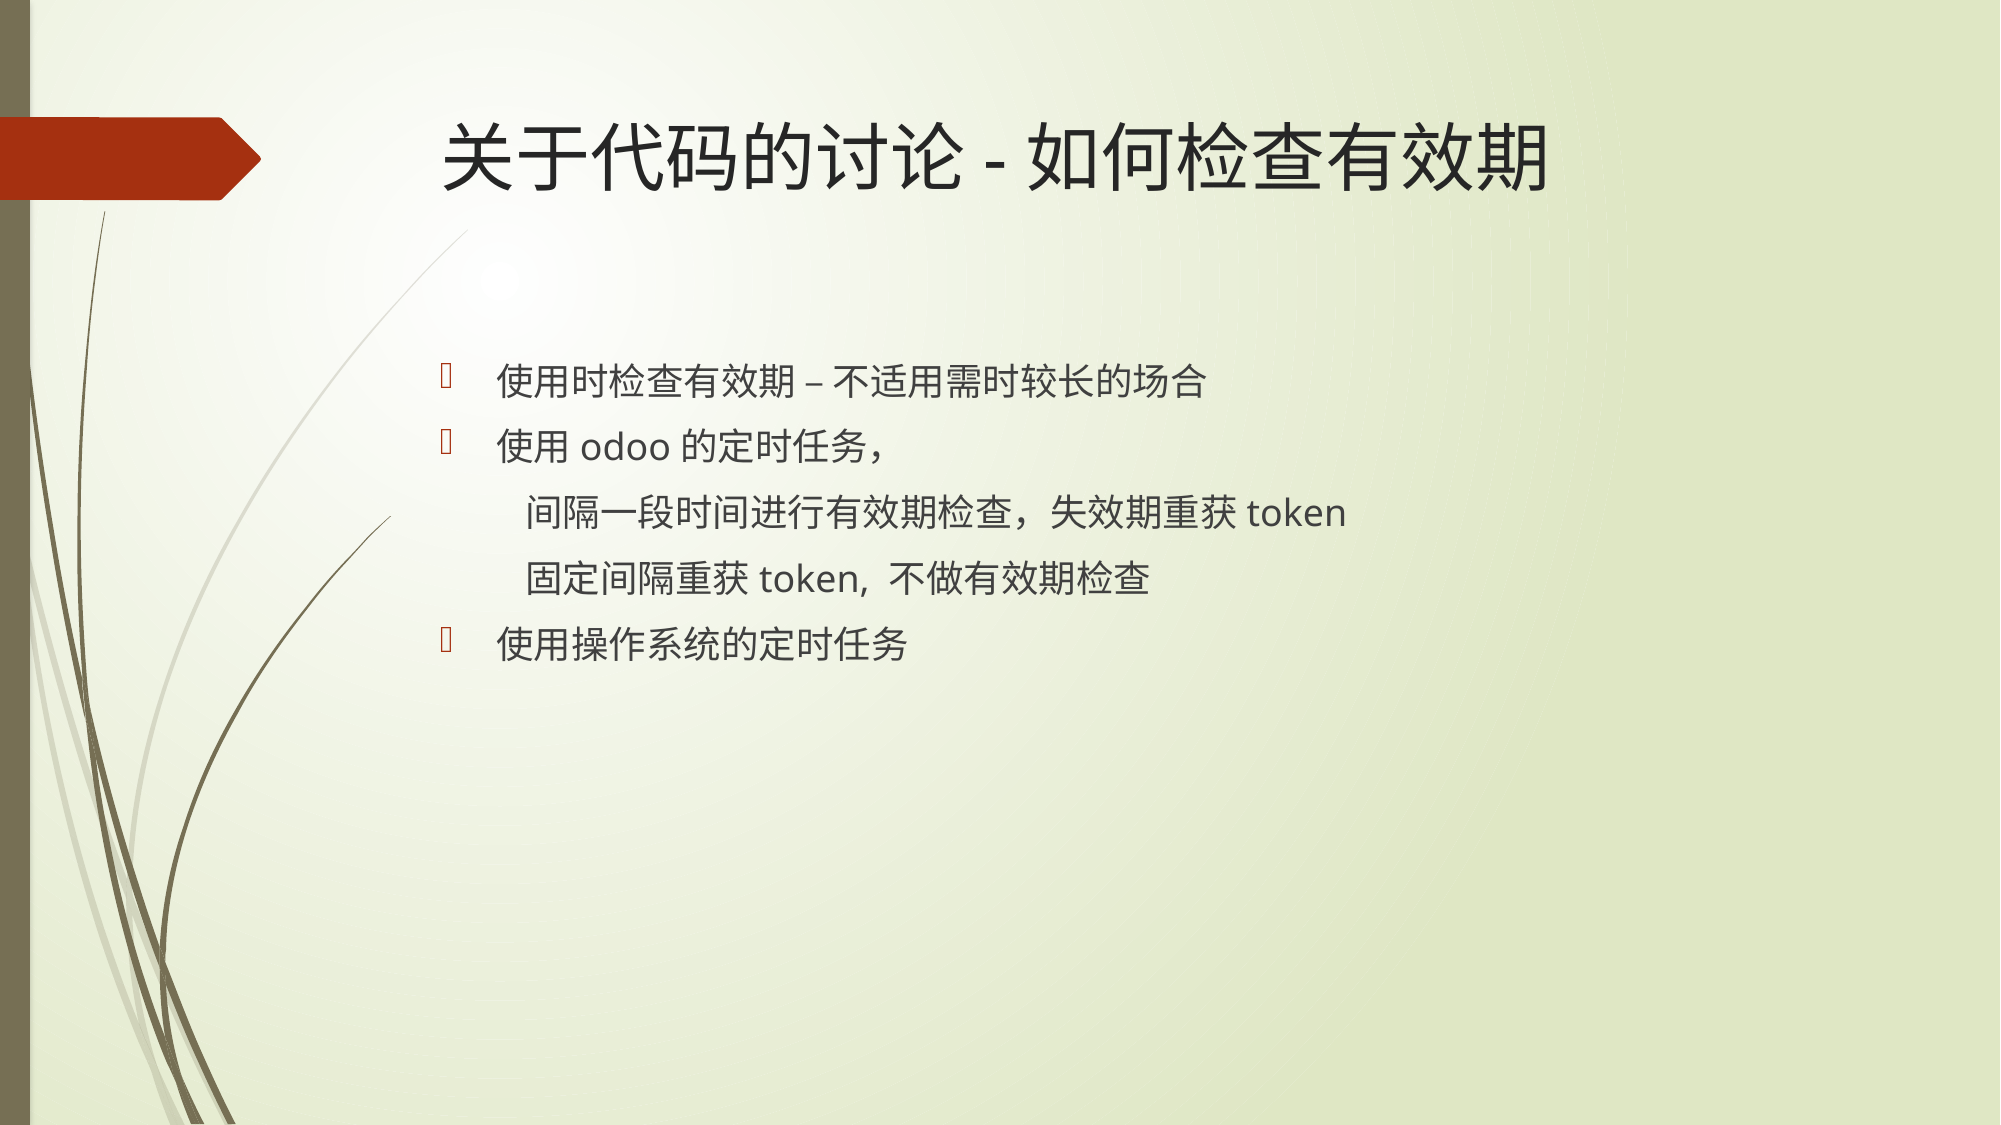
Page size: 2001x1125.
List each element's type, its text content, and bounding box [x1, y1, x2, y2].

list 使用时检查有效期 – 不适用需时较长的场合 使用odoo的定时任务， 间隔一段时间进行有效期检查，失效期重获token 固定间隔重获token, 不做有效期检查 使用操作系统的定时任务 [424, 350, 1888, 970]
title 关于代码的讨论-如何检查有效期 [425, 102, 1888, 313]
